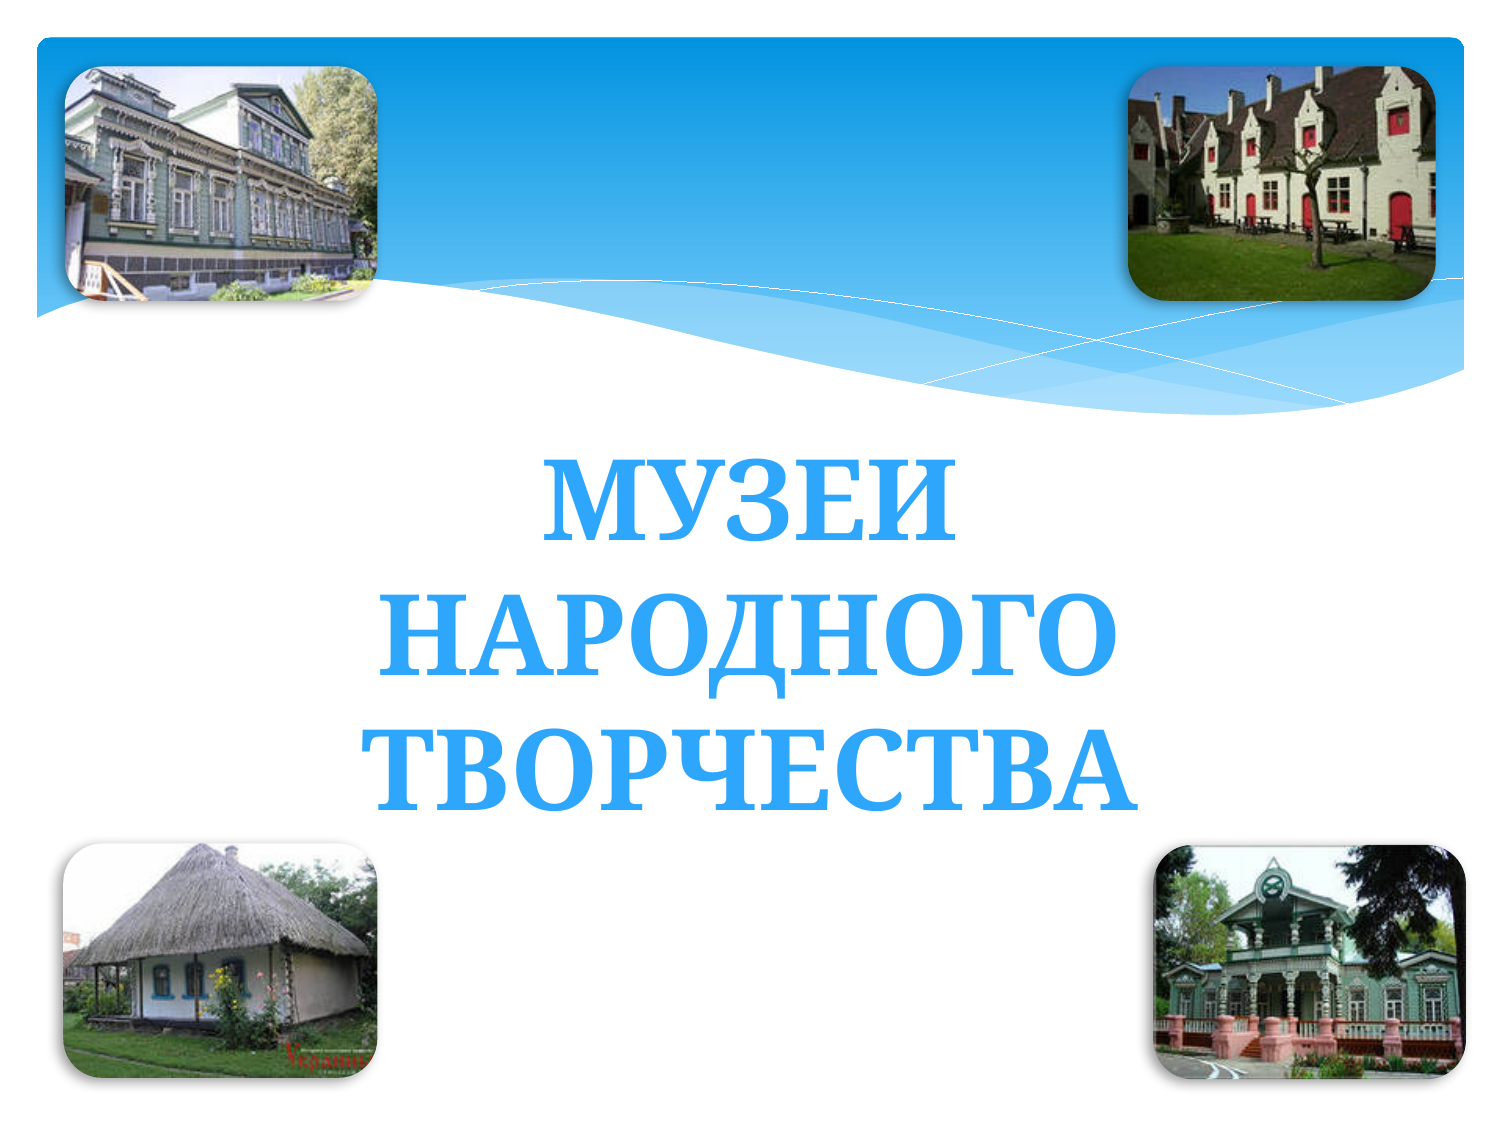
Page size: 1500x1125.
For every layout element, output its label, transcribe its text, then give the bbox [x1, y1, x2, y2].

text_box МУЗЕИ НАРОДНОГО ТВОРЧЕСТВА [346, 420, 1154, 841]
picture [1126, 66, 1436, 301]
picture [63, 66, 378, 301]
picture [62, 843, 378, 1079]
picture [1153, 844, 1467, 1080]
